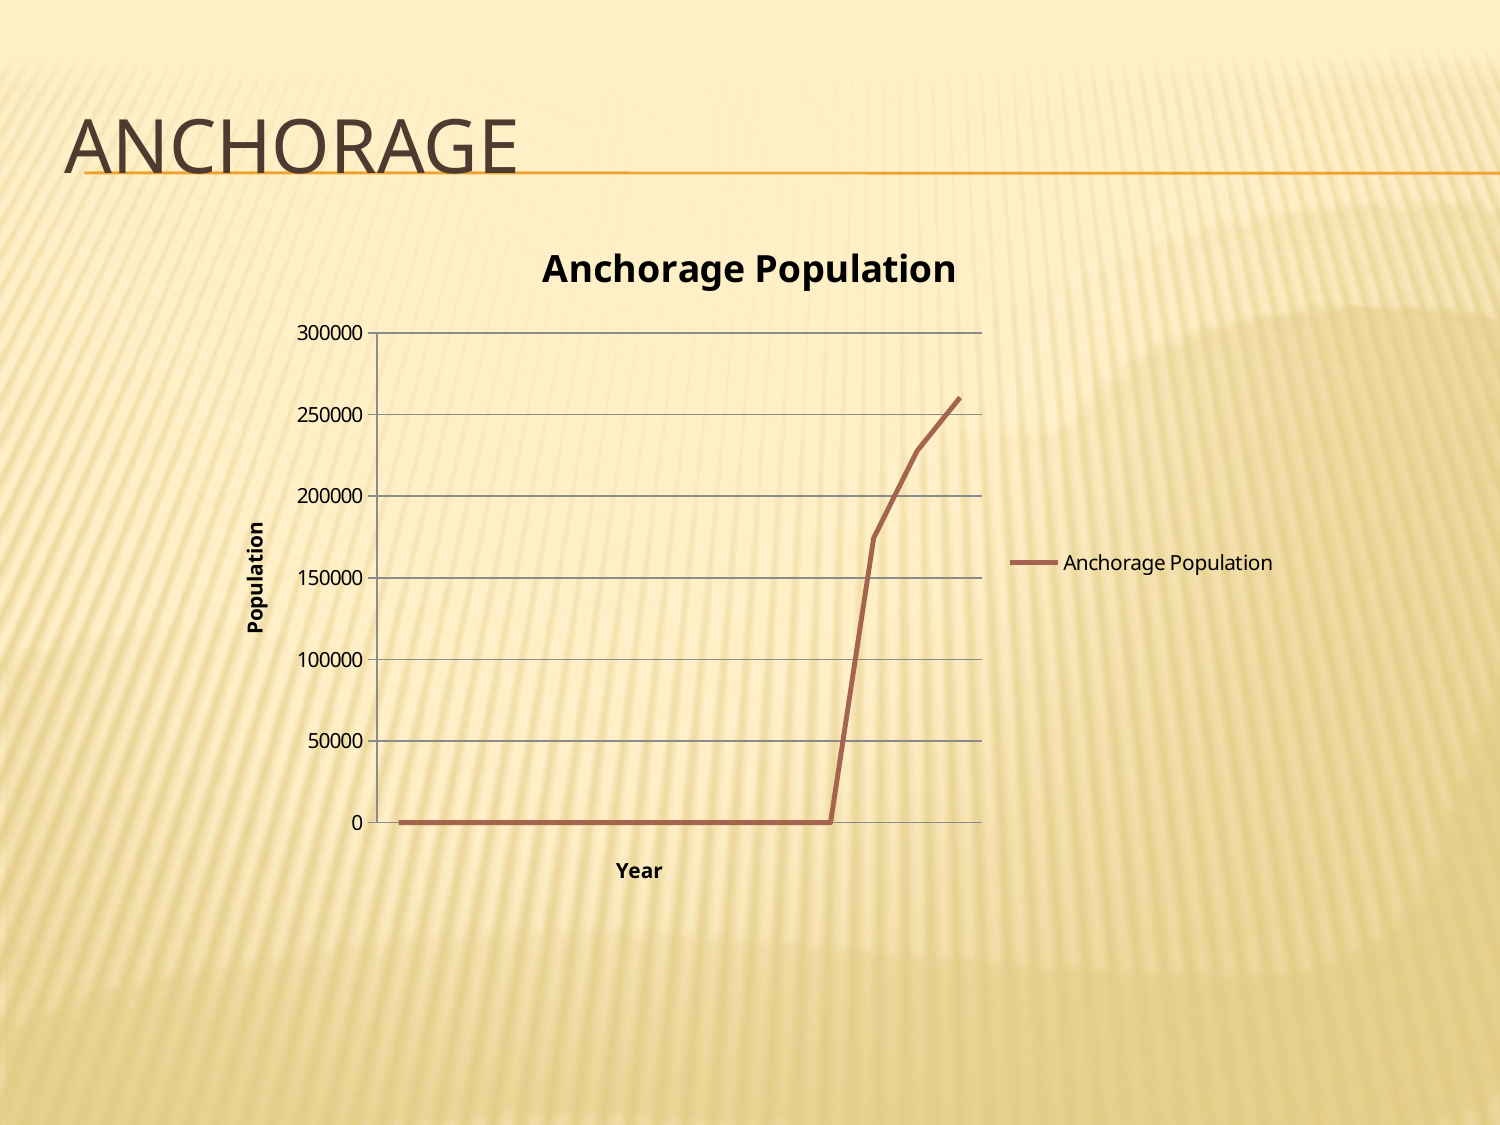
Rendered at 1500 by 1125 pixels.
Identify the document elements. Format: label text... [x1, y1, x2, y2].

chart [207, 208, 1293, 917]
title Anchorage [49, 75, 1475, 213]
